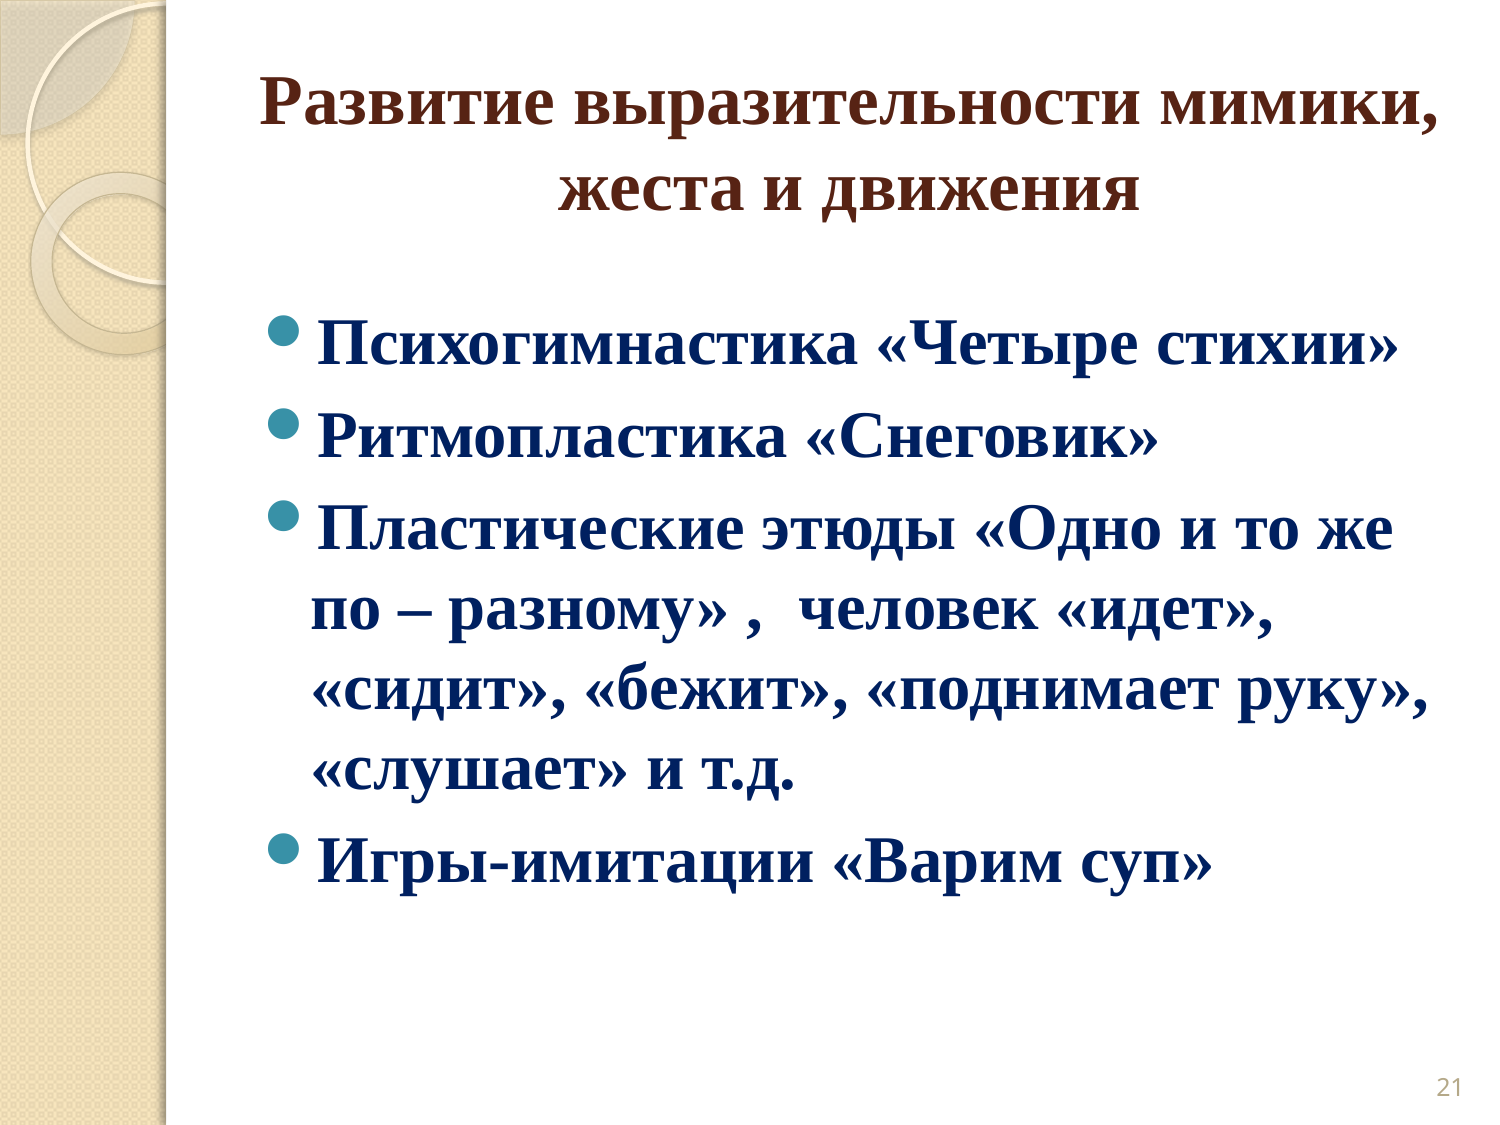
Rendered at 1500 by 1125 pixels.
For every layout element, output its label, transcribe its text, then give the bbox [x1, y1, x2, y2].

list Психогимнастика «Четыре стихии» Ритмопластика «Снеговик» Пластические этюды «Одно и то же по – разному» , человек «идет», «сидит», «бежит», «поднимает руку», «слушает» и т.д. Игры-имитации «Варим суп» [235, 290, 1466, 1025]
slide_number 21 [1413, 1034, 1488, 1113]
title Развитие выразительности мимики, жеста и движения [235, 45, 1466, 233]
